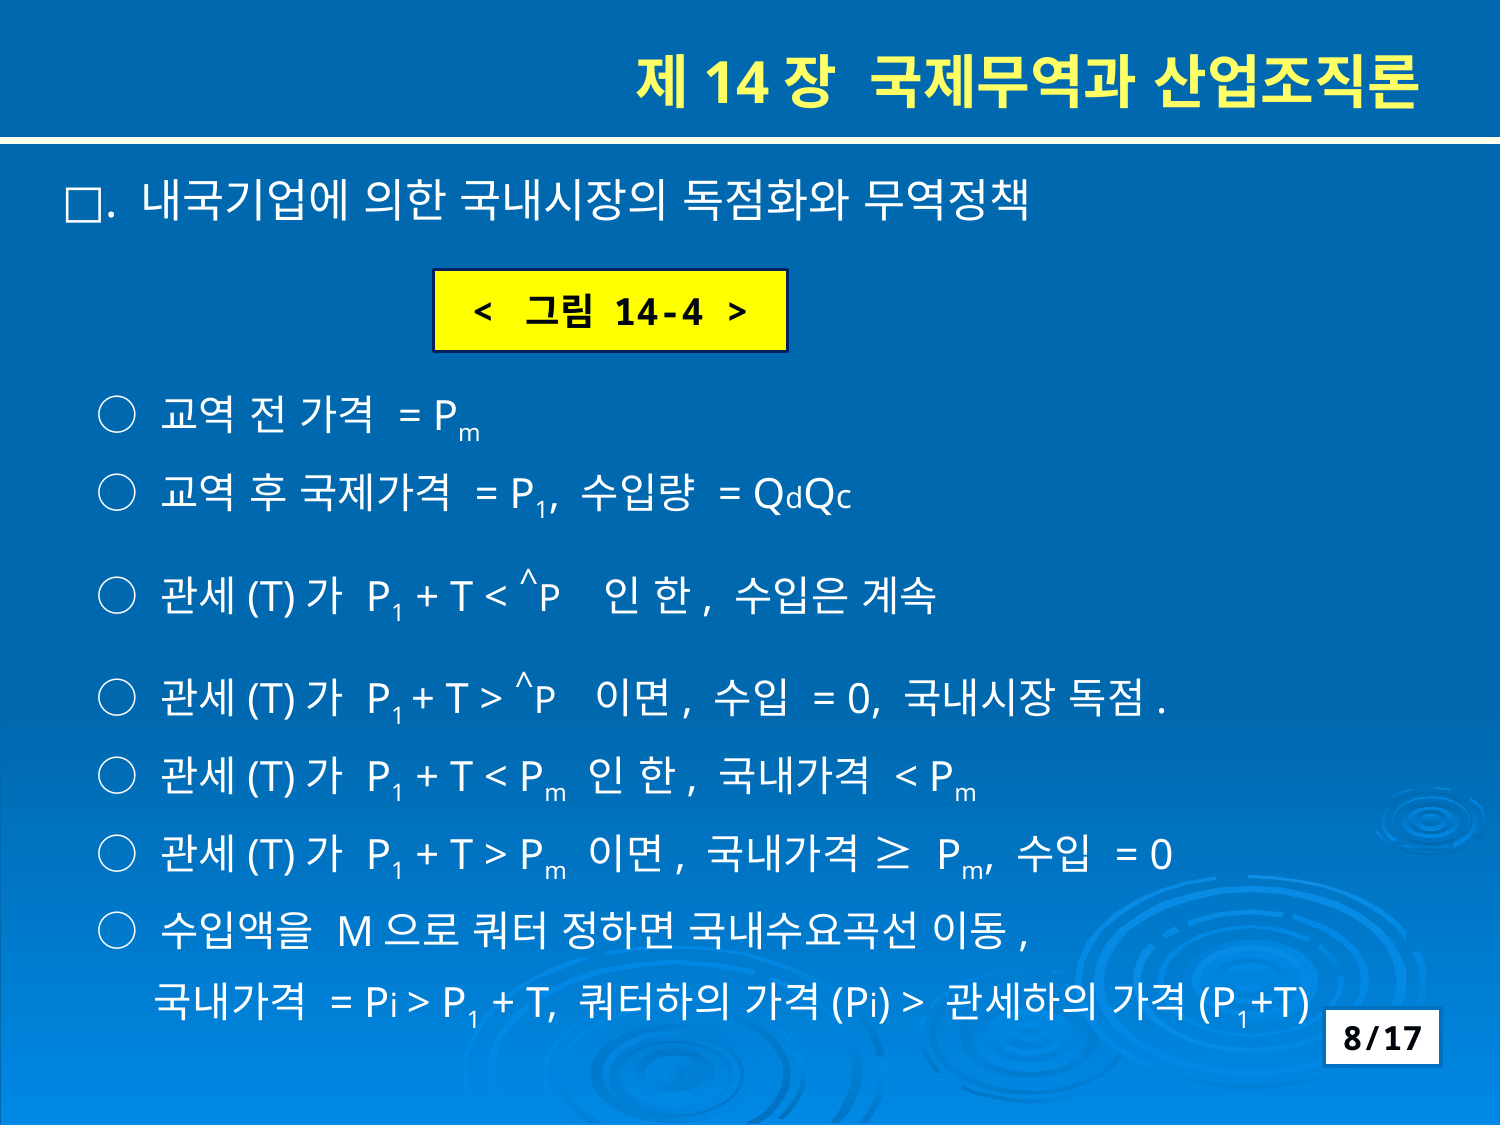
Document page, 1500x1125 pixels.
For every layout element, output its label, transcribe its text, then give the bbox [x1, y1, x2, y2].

text_box 8/17 [1322, 1006, 1443, 1068]
text_box [0, 137, 1500, 144]
text_box 제14장 국제무역과 산업조직론 [621, 37, 1477, 123]
text_box < 그림 14-4 > [431, 267, 789, 354]
text_box □. 내국기업에 의한 국내시장의 독점화와 무역정책 ○ 교역 전 가격 = Pm ○ 교역 후 국제가격 = P1, 수입량 = QdQc ○ 관세(T)가 P1 + T < ^P 인 한, 수입은 계속 ○ 관세(T)가 P1 + T > ^P 이면, 수입 = 0, 국내시장 독점. ○ 관세(T)가 P1 + T < Pm 인 한, 국내가격 < Pm ○ 관세(T)가 P1 + T > Pm 이면, 국내가격 ≥ Pm, 수입 = 0 ○ 수입액을 M으로 쿼터 정하면 국내수요곡선 이동, 국내가격 = Pi > P1 + T, 쿼터하의 가격(Pi) > 관세하의 가격(P1+T) [35, 164, 1465, 1033]
